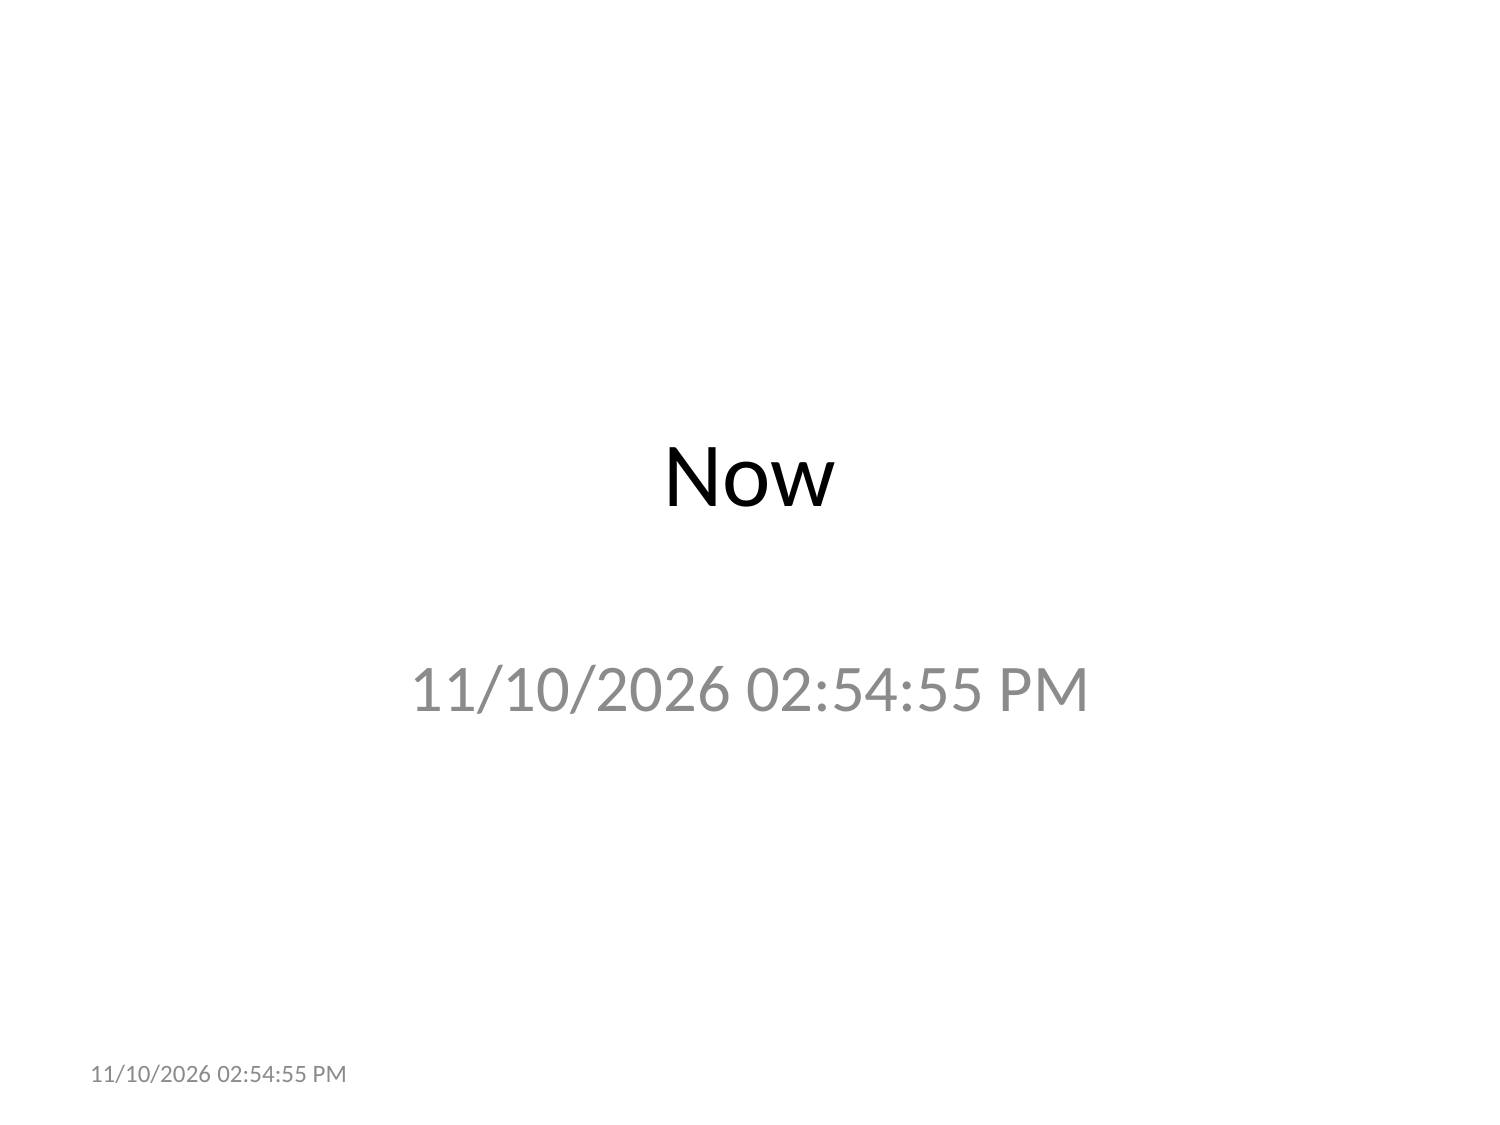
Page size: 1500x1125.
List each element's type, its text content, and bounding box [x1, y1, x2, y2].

subtitle 2011-12-19 10:20:04 AM [225, 637, 1275, 925]
title Now [112, 349, 1388, 591]
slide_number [75, 1042, 425, 1103]
